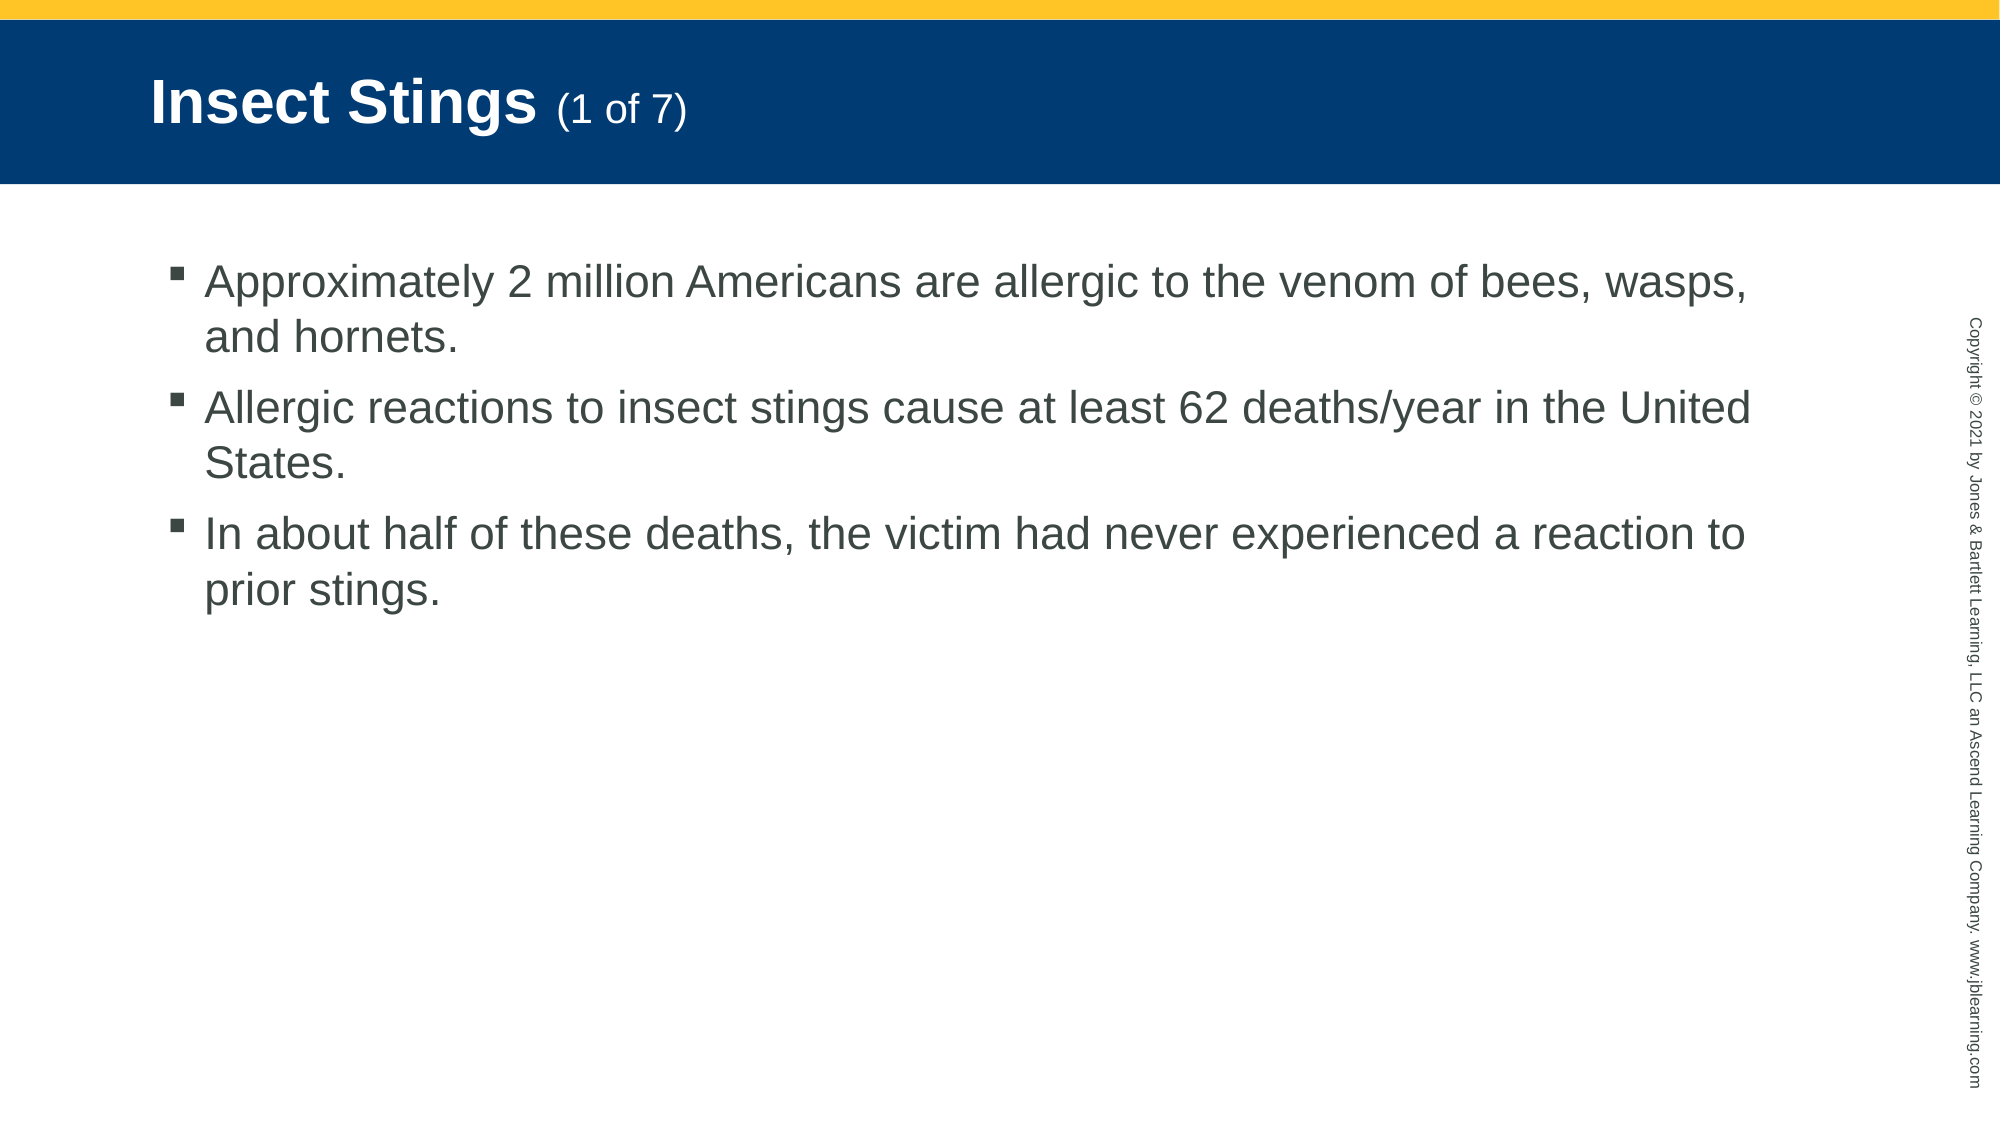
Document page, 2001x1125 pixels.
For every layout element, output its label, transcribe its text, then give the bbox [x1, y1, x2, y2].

title Insect Stings (1 of 7) [0, 19, 2000, 185]
list Approximately 2 million Americans are allergic to the venom of bees, wasps, and hornets. Allergic reactions to insect stings cause at least 62 deaths/year in the United States. In about half of these deaths, the victim had never experienced a reaction to prior stings. [151, 244, 1840, 1016]
